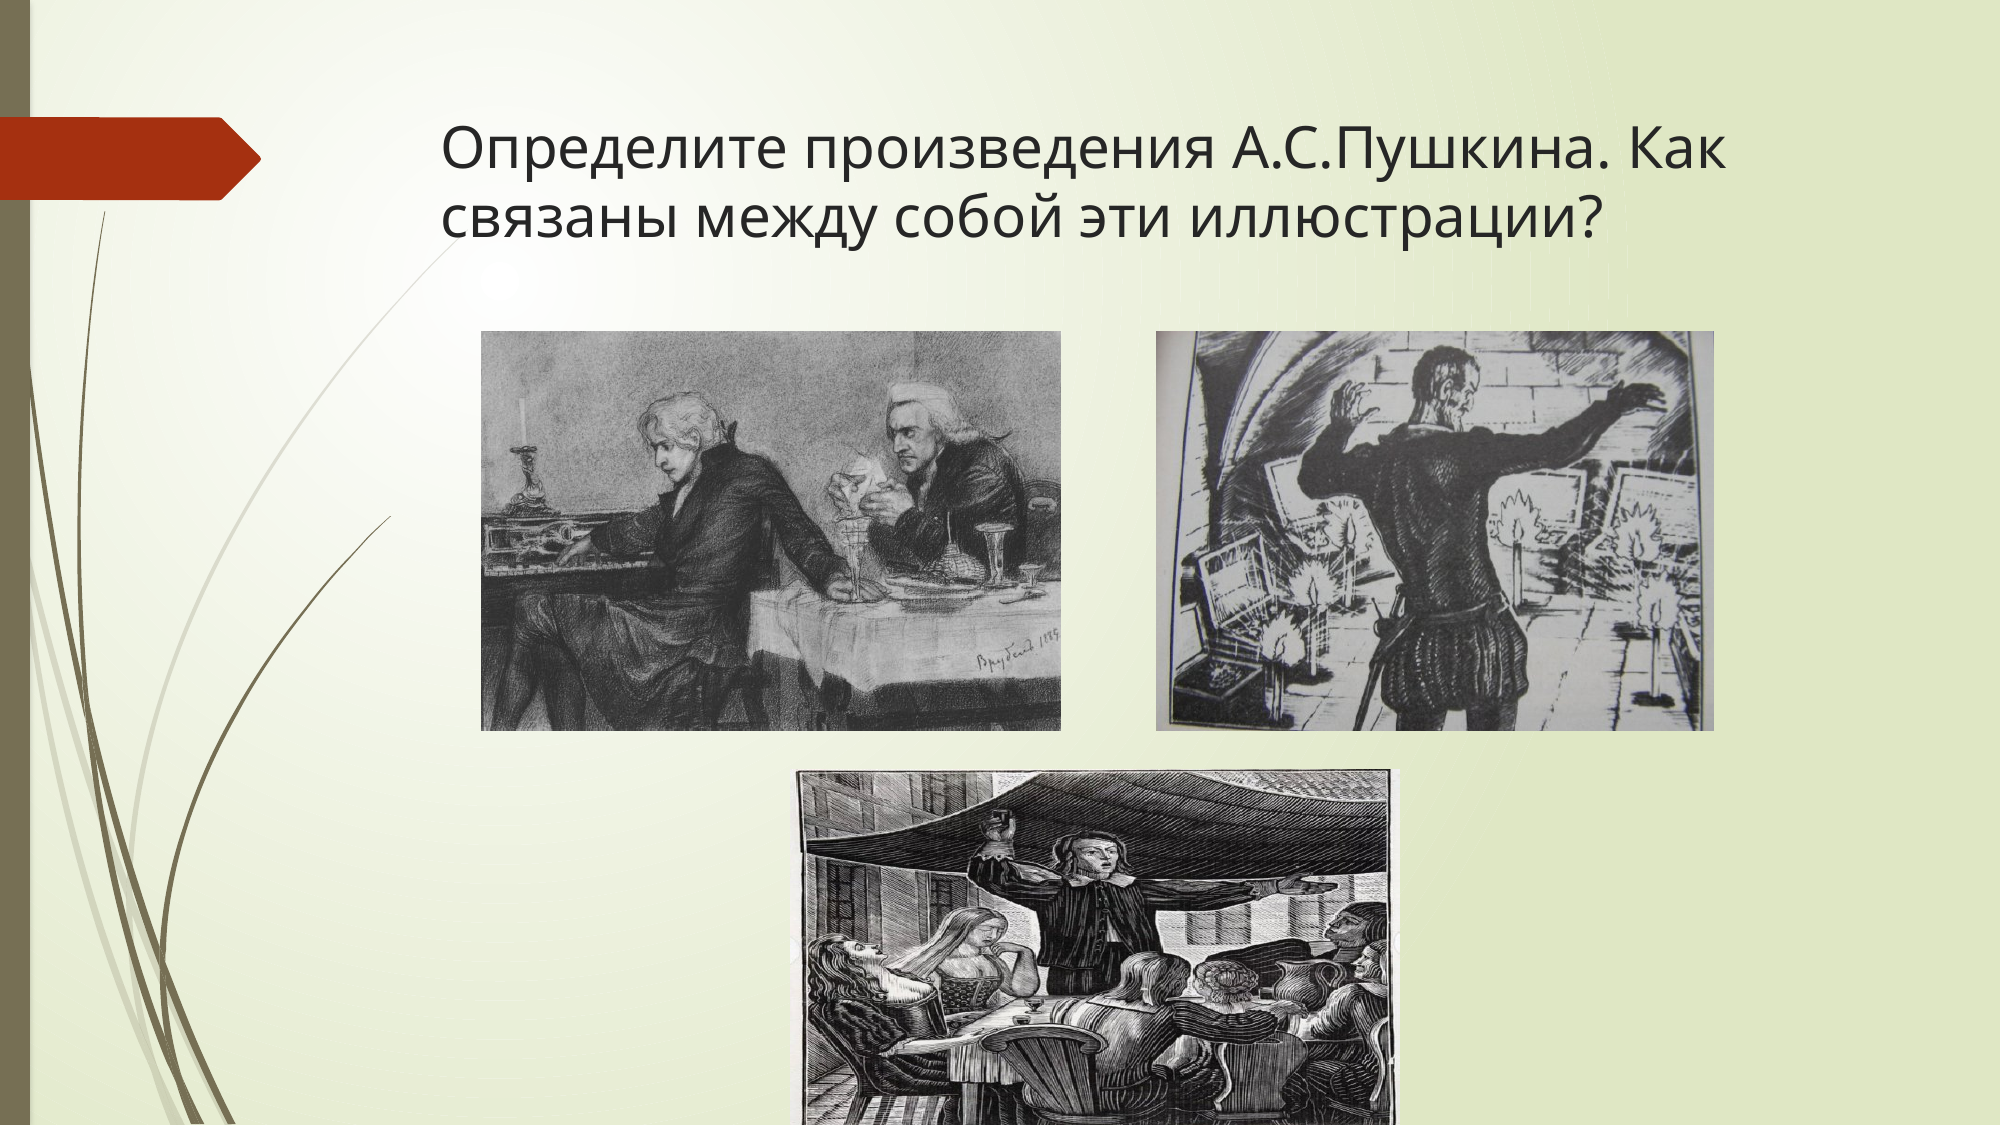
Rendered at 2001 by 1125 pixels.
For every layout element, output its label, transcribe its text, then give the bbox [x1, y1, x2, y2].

title Определите произведения А.С.Пушкина. Как связаны между собой эти иллюстрации? [425, 102, 1888, 313]
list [481, 331, 1061, 731]
picture [1155, 331, 1714, 731]
picture [790, 769, 1400, 1125]
